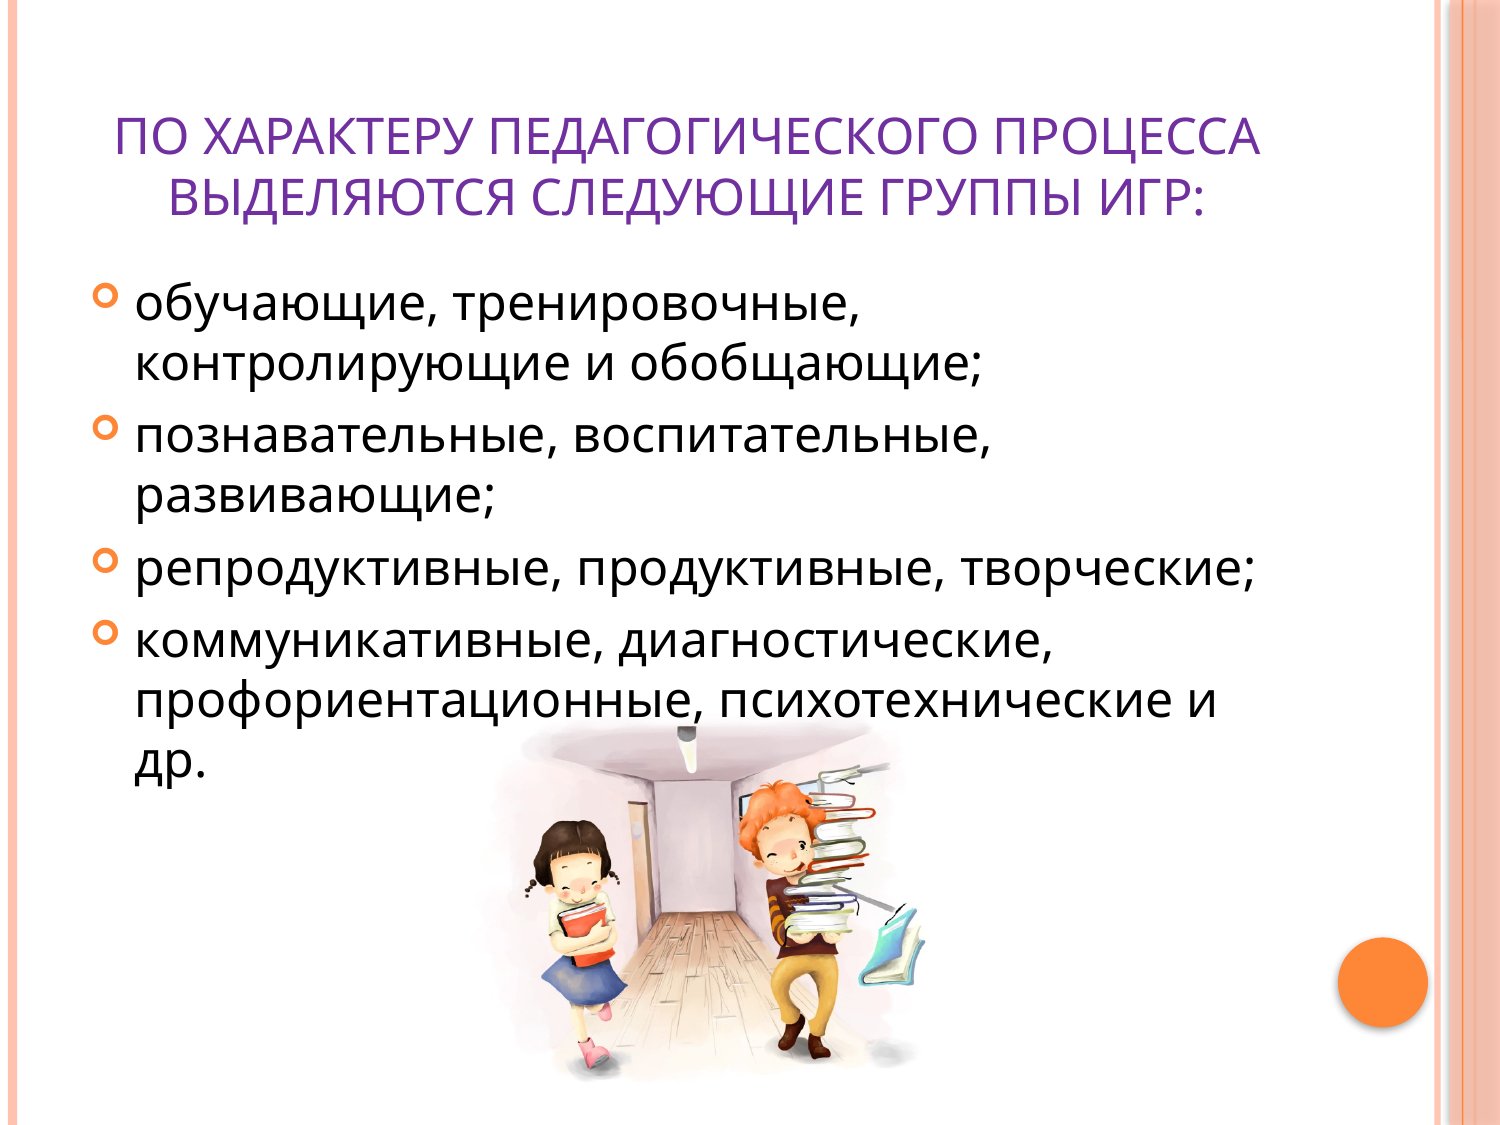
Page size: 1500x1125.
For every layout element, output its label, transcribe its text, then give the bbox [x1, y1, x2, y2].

picture [371, 697, 1005, 1094]
title По характеру педагогического процесса выделяются следующие группы игр: [75, 45, 1300, 233]
list обучающие, тренировочные, контролирующие и обобщающие; познавательные, воспитательные, развивающие; репродуктивные, продуктивные, творческие; коммуникативные, диагностические, профориентационные, психотехнические и др. [75, 262, 1300, 1062]
